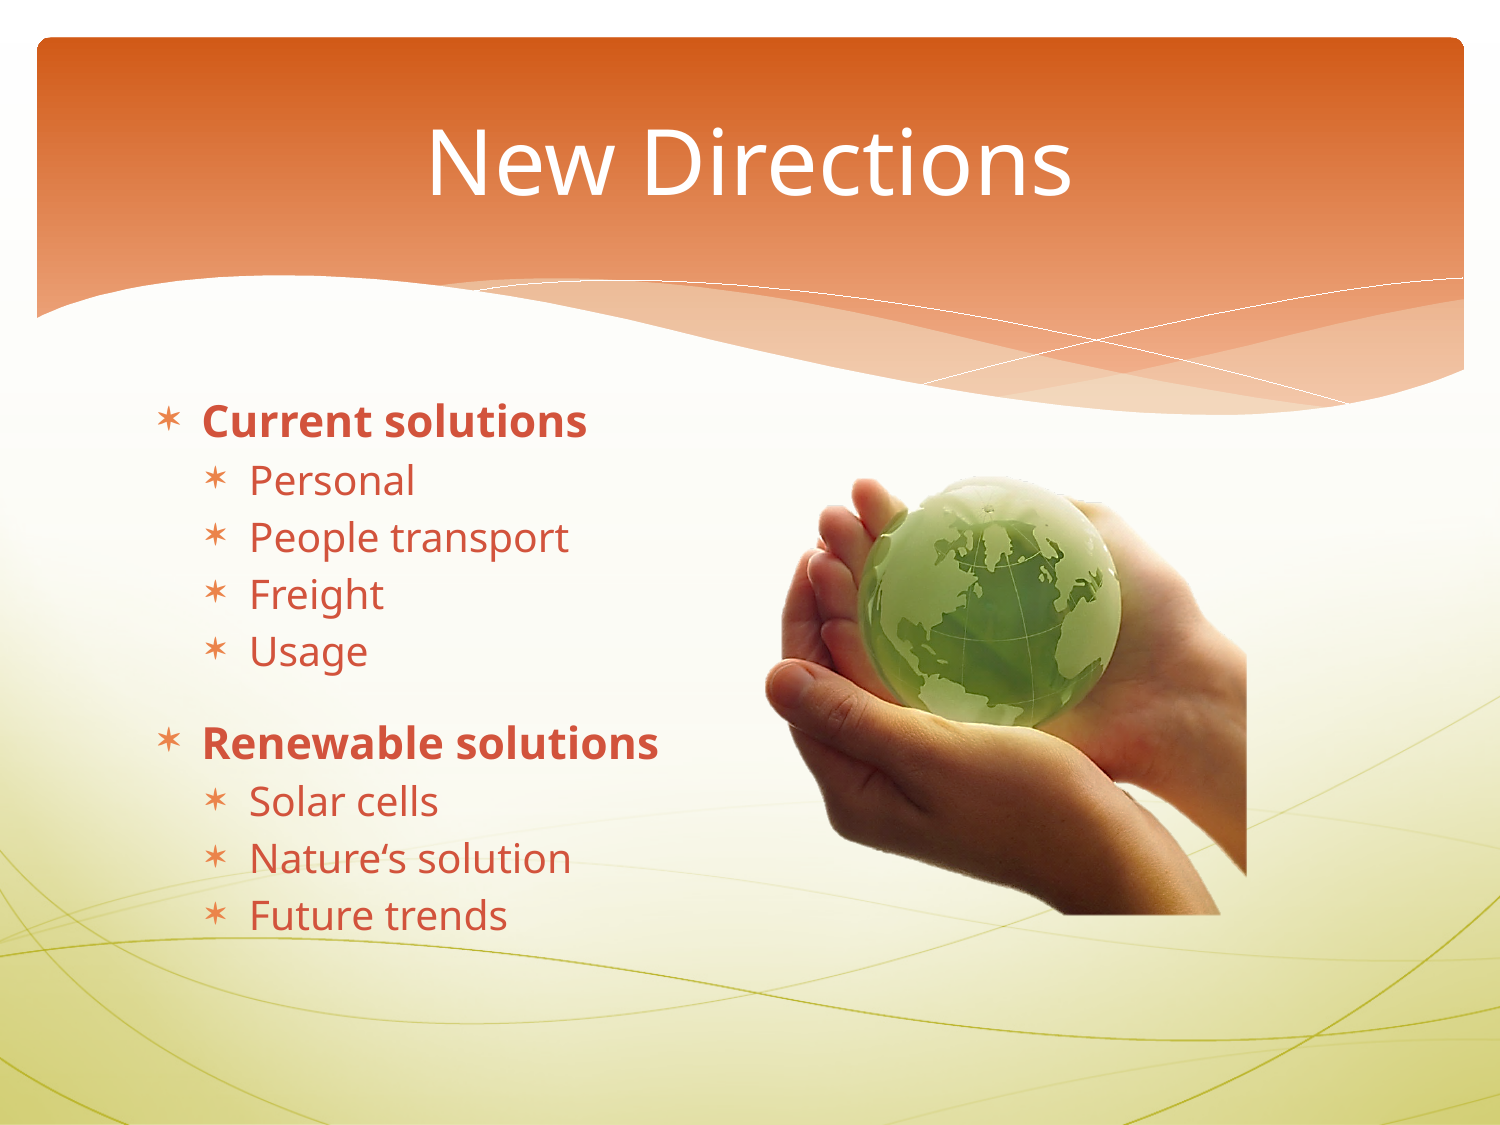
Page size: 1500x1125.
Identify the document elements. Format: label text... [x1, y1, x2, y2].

picture [655, 325, 1247, 917]
list Current solutions Personal People transport Freight Usage Renewable solutions Solar cells Nature‘s solution Future trends [143, 385, 1359, 952]
title New Directions [75, 55, 1425, 261]
